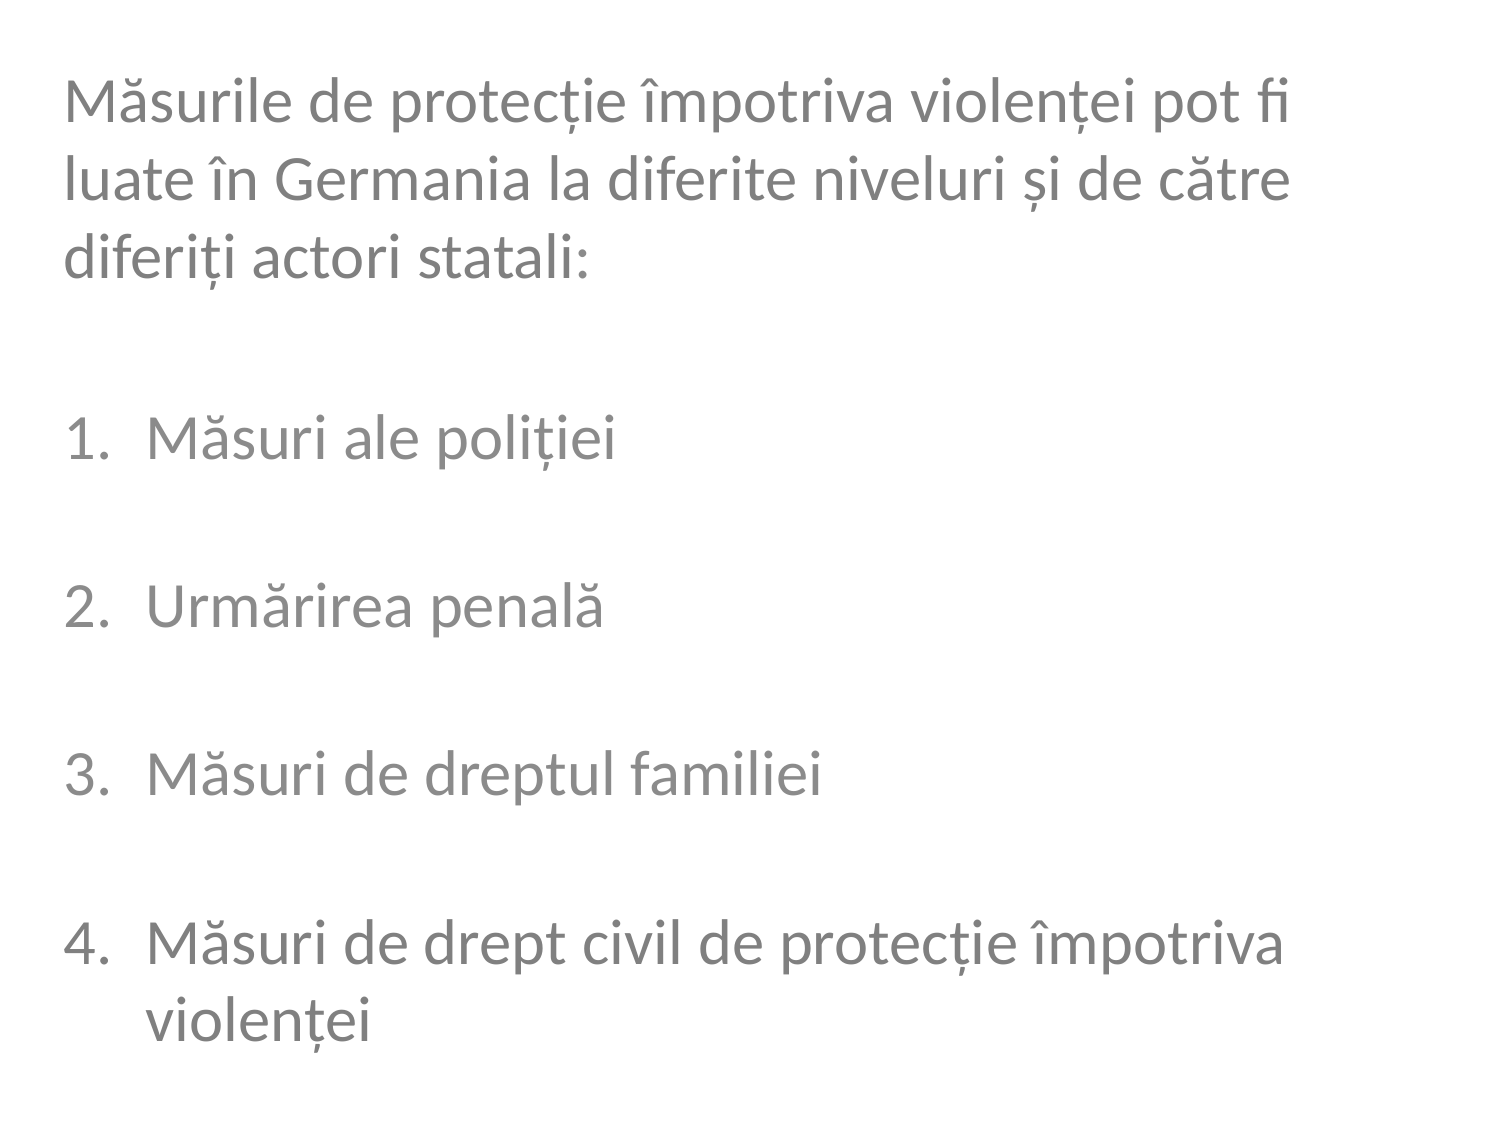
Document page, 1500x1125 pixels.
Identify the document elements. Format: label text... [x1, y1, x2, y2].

subtitle Măsurile de protecție împotriva violenței pot fi luate în Germania la diferite niveluri și de către diferiți actori statali: Măsuri ale poliției Urmărirea penală Măsuri de dreptul familiei Măsuri de drept civil de protecție împotriva violenței [48, 50, 1446, 1063]
